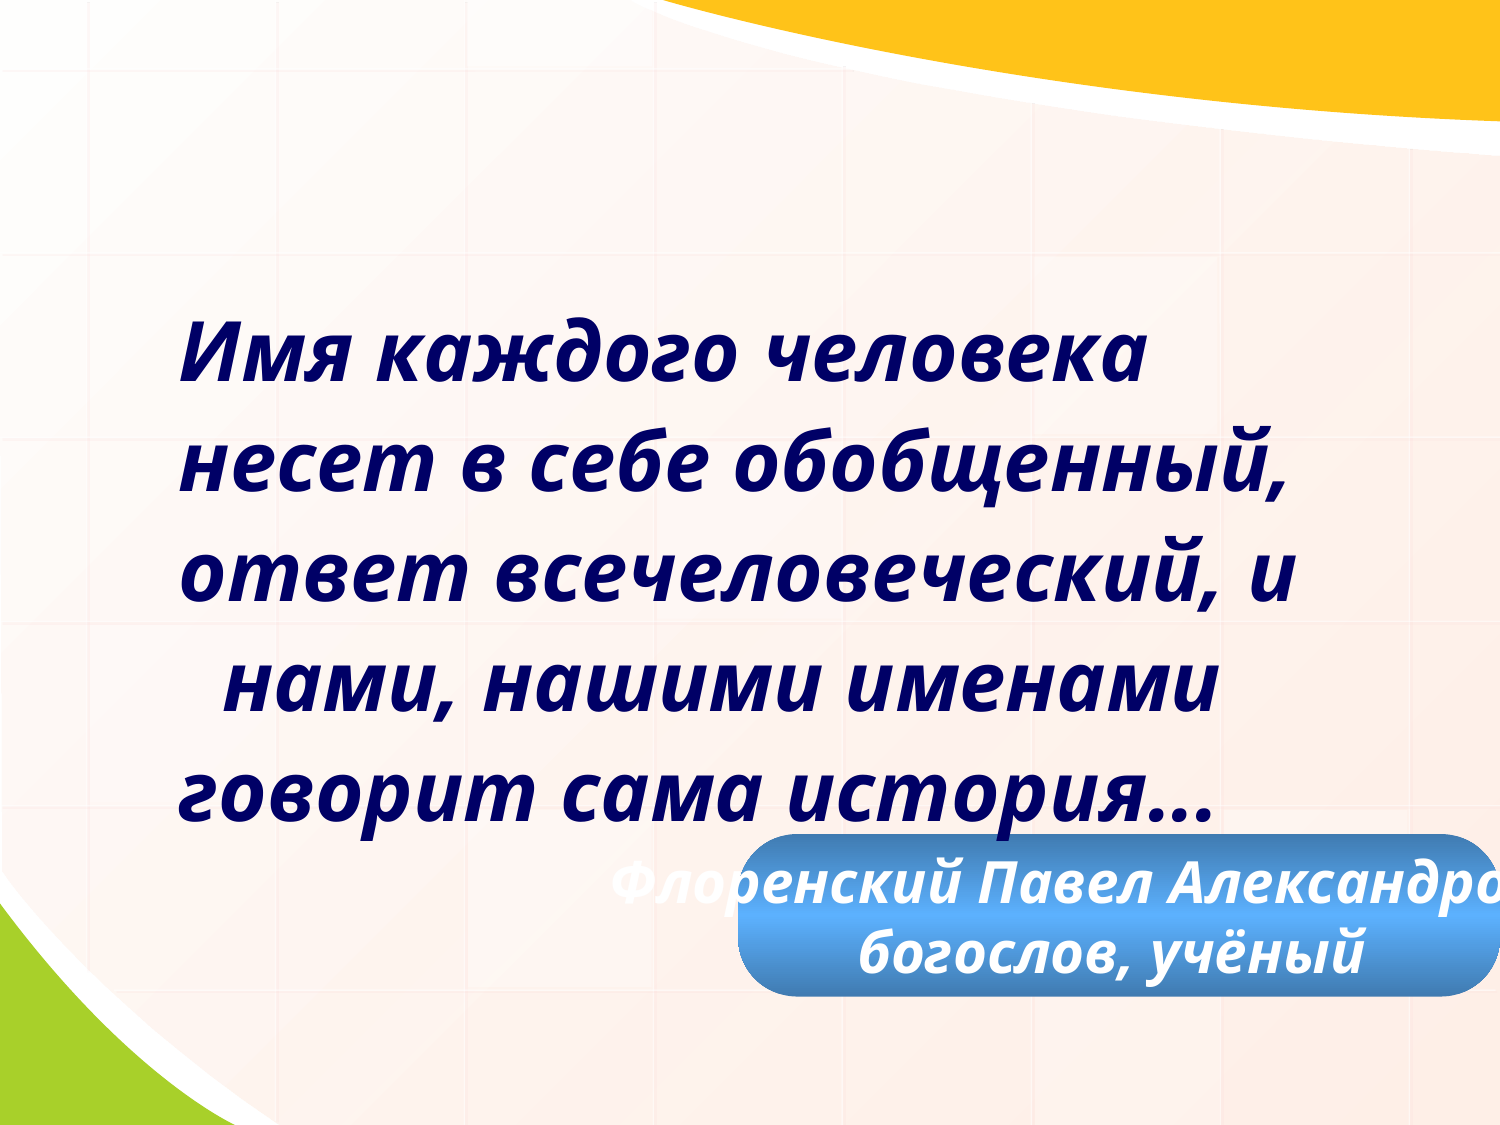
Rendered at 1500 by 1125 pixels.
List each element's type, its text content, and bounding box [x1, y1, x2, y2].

text_box Имя каждого человека несет в себе обобщенный, ответ всечеловеческий, и нами, нашими именами говорит сама история... [163, 281, 1383, 846]
text_box Флоренский Павел Александрович богослов, учёный [738, 834, 1500, 997]
